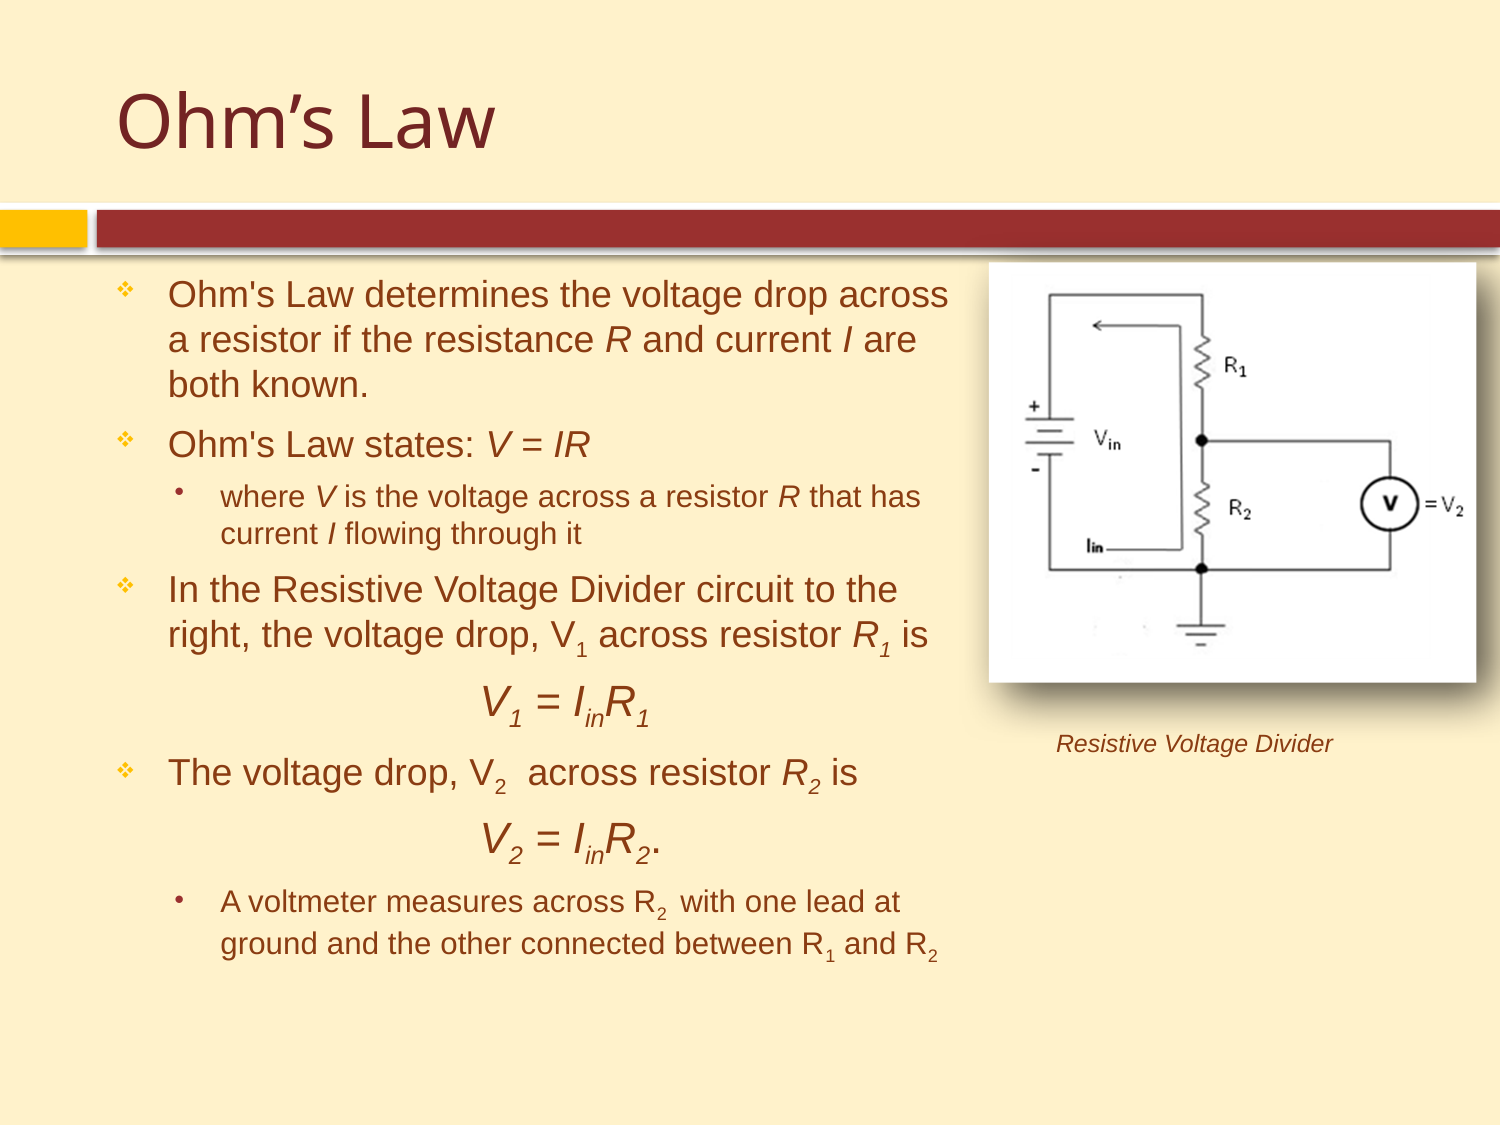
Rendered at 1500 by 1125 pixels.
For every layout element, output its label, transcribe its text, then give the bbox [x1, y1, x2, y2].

picture [1008, 273, 1482, 661]
text_box Resistive Voltage Divider [1041, 720, 1462, 766]
list Ohm's Law determines the voltage drop across a resistor if the resistance R and current I are both known. Ohm's Law states: V = IR where V is the voltage across a resistor R that has current I flowing through it In the Resistive Voltage Divider circuit to the right, the voltage drop, V1 across resistor R1 is V1 = IinR1 The voltage drop, V2 across resistor R2 is V2 = IinR2. A voltmeter measures across R2 with one lead at ground and the other connected between R1 and R2 [100, 262, 982, 1001]
text_box [987, 261, 1478, 684]
title Ohm’s Law [100, 37, 1438, 200]
